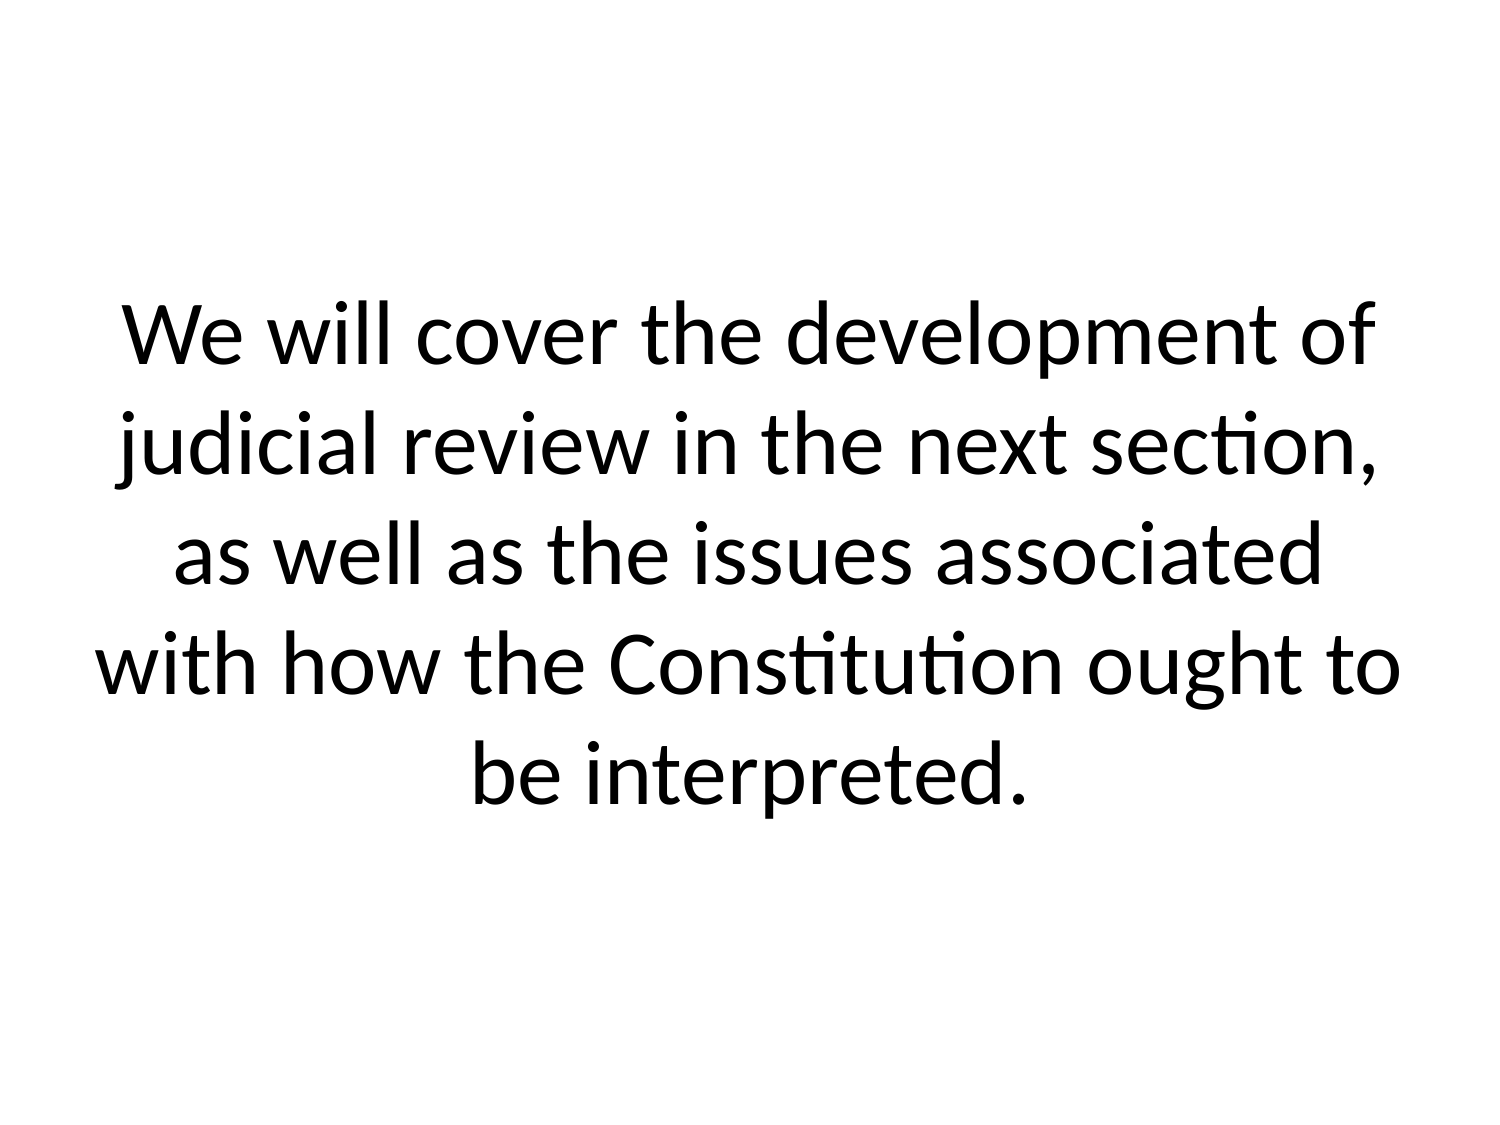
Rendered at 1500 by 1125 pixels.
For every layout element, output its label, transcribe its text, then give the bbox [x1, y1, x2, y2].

title We will cover the development of judicial review in the next section, as well as the issues associated with how the Constitution ought to be interpreted. [74, 44, 1426, 1051]
